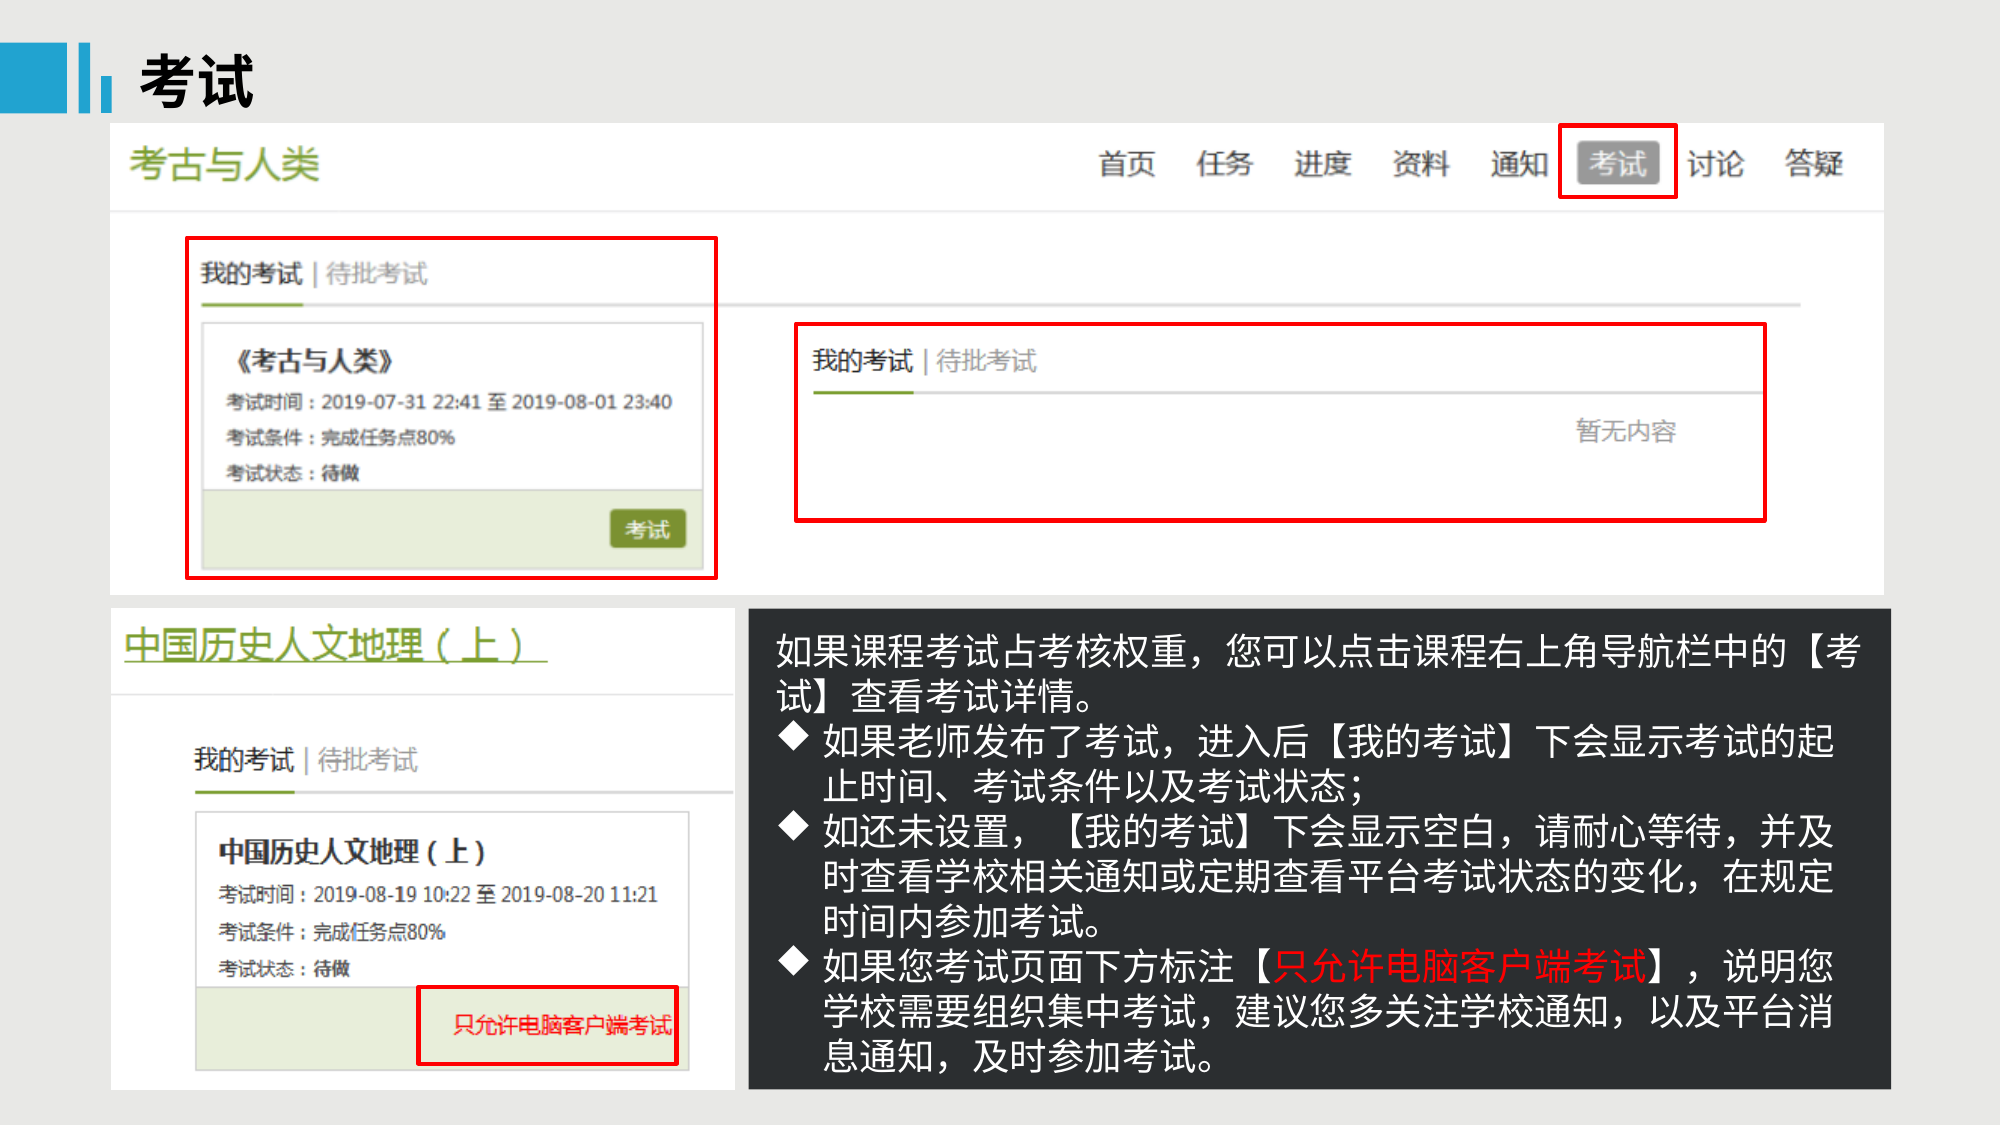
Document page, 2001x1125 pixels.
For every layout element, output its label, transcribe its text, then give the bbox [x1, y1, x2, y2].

text_box [0, 41, 69, 116]
text_box [77, 41, 92, 116]
picture [110, 123, 1885, 595]
text_box 考试 [123, 38, 708, 121]
picture [111, 608, 735, 1090]
text_box 如果课程考试占考核权重，您可以点击课程右上角导航栏中的【考试】查看考试详情。 如果老师发布了考试，进入后【我的考试】下会显示考试的起止时间、考试条件以及考试状态； 如还未设置，【我的考试】下会显示空白，请耐心等待，并及时查看学校相关通知或定期查看平台考试状态的变化，在规定时间内参加考试。 如果您考试页面下方标注【只允许电脑客户端考试】，说明您学校需要组织集中考试，建议您多关注学校通知，以及平台消息通知，及时参加考试。 [760, 620, 1884, 1086]
text_box [99, 74, 114, 115]
text_box [746, 606, 1893, 1091]
